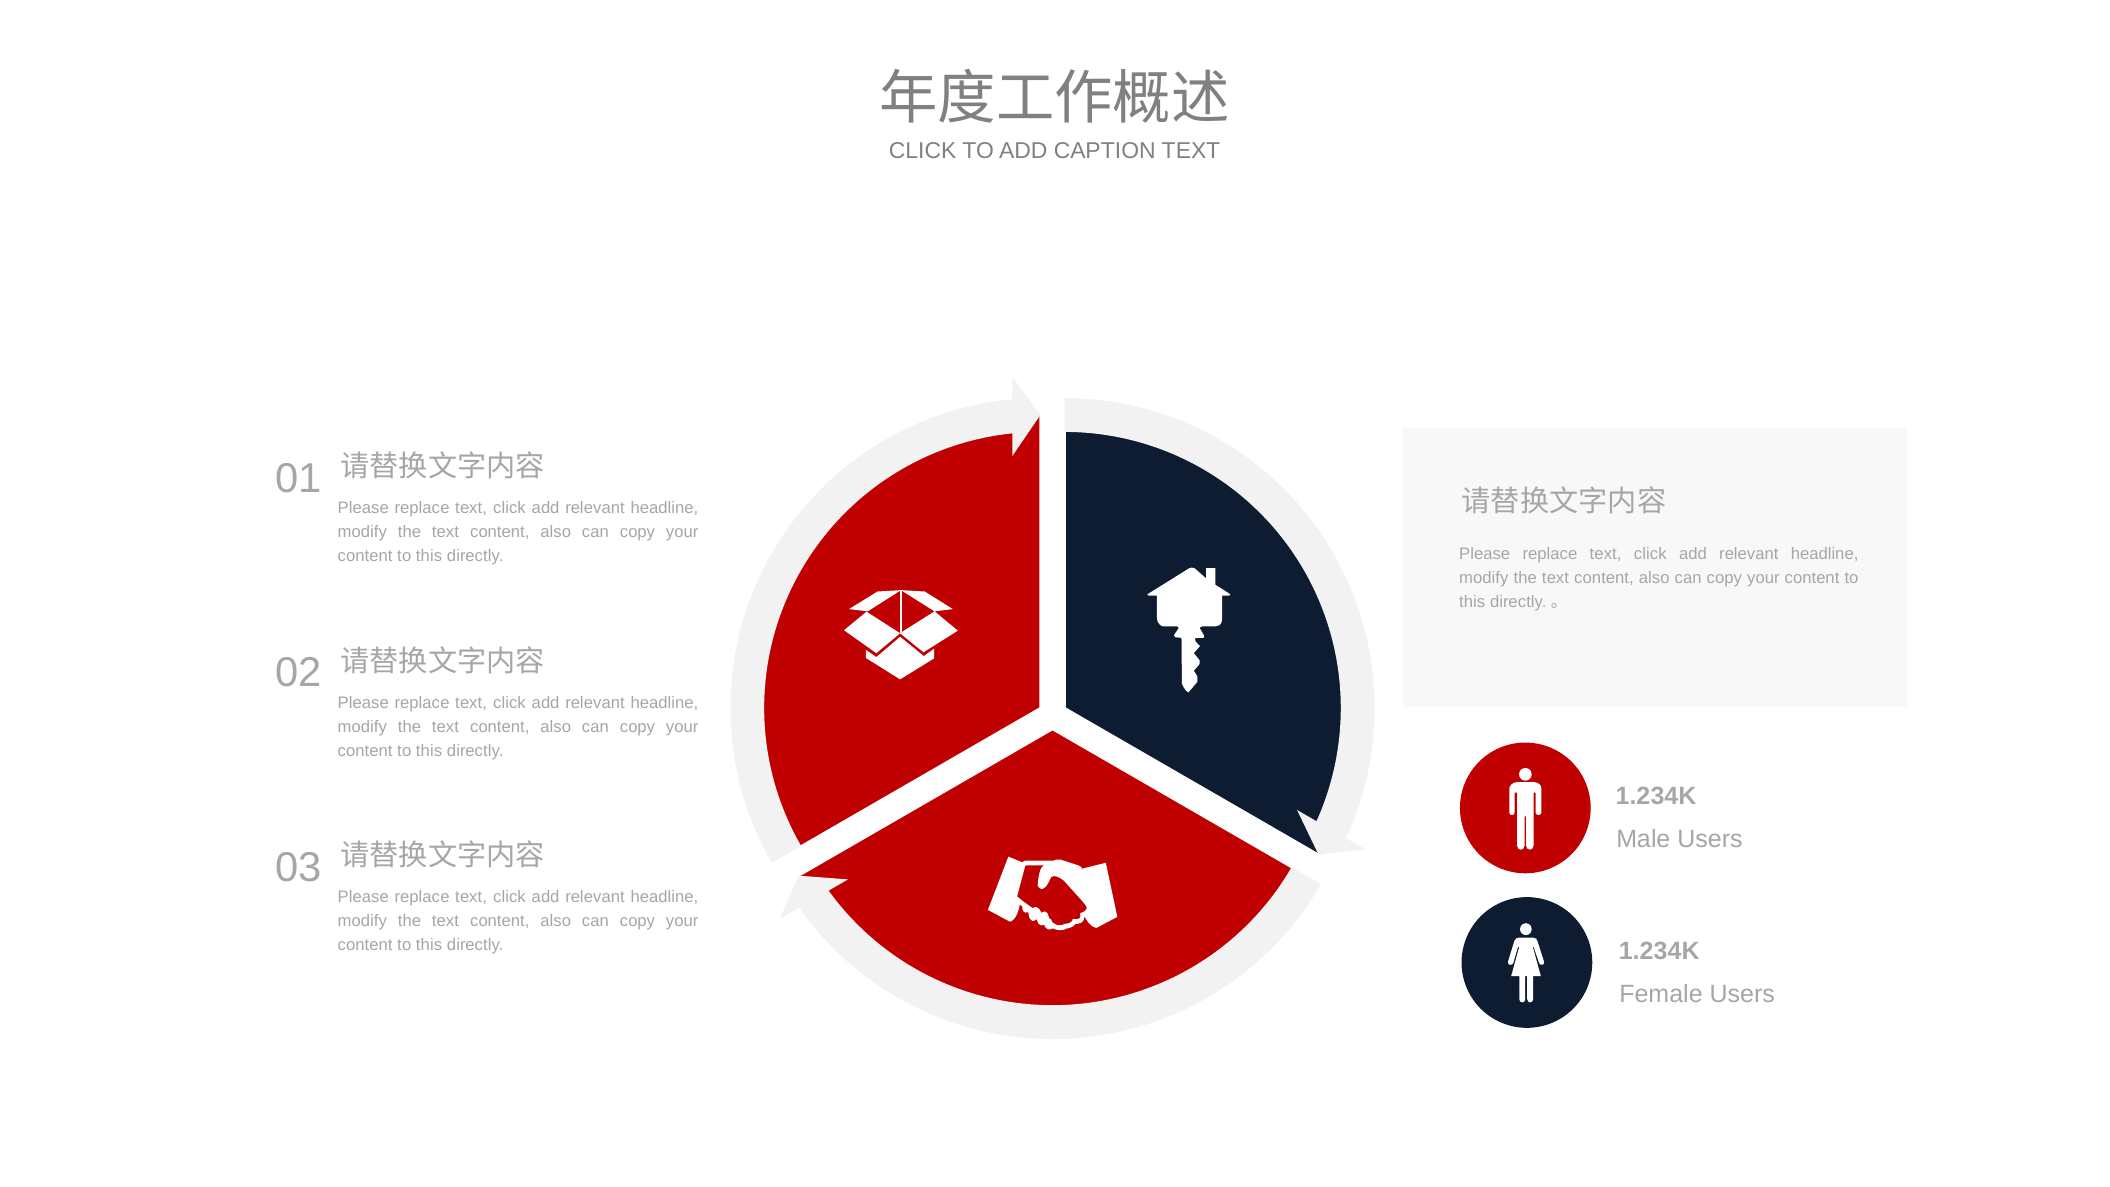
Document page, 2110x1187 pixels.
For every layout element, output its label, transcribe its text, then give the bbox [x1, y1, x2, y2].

text_box 1.234K [1603, 920, 1715, 972]
text_box Male Users [1601, 809, 1758, 861]
text_box 02 [260, 627, 322, 703]
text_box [322, 627, 707, 766]
text_box 03 [260, 822, 322, 897]
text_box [844, 590, 958, 680]
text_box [1402, 427, 1907, 707]
text_box Female Users [1604, 963, 1791, 1015]
text_box CLICK TO ADD CAPTION TEXT [865, 135, 1245, 163]
text_box 年度工作概述 [865, 60, 1245, 131]
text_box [322, 433, 707, 572]
text_box 01 [260, 433, 322, 509]
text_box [1459, 742, 1591, 874]
text_box 1.234K [1600, 766, 1712, 817]
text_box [322, 822, 707, 961]
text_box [1461, 897, 1593, 1028]
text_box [707, 375, 1398, 1062]
